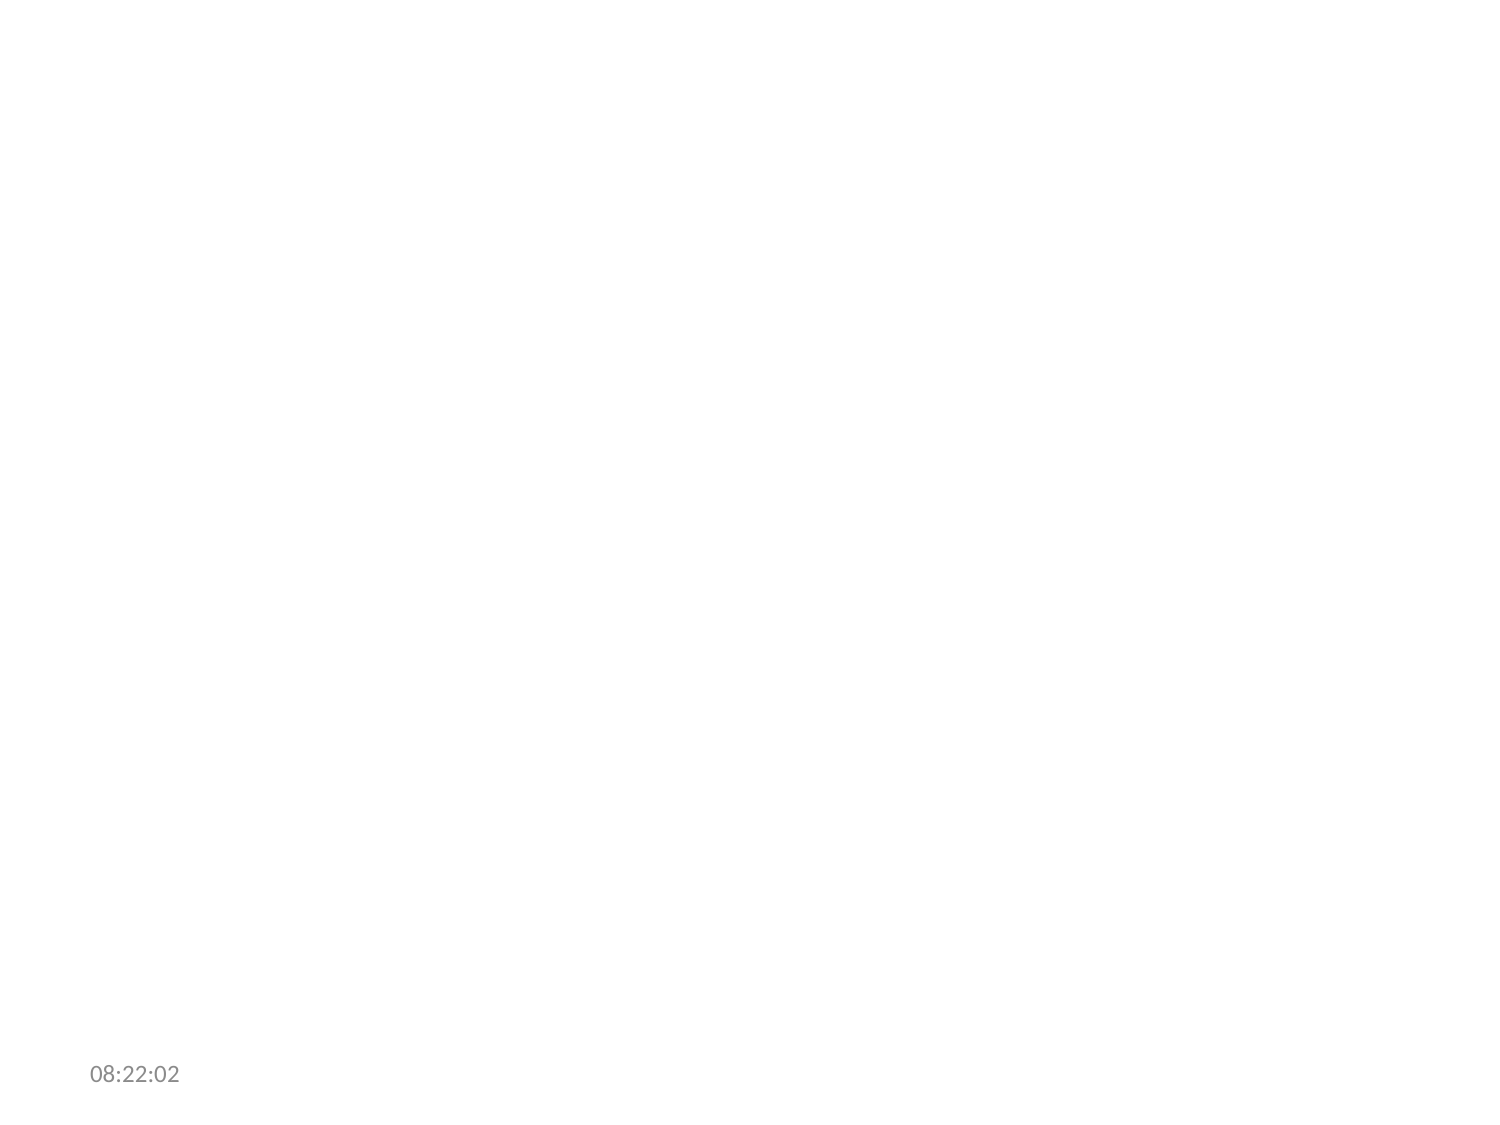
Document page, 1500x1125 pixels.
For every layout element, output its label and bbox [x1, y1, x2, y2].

slide_number [75, 1042, 425, 1103]
